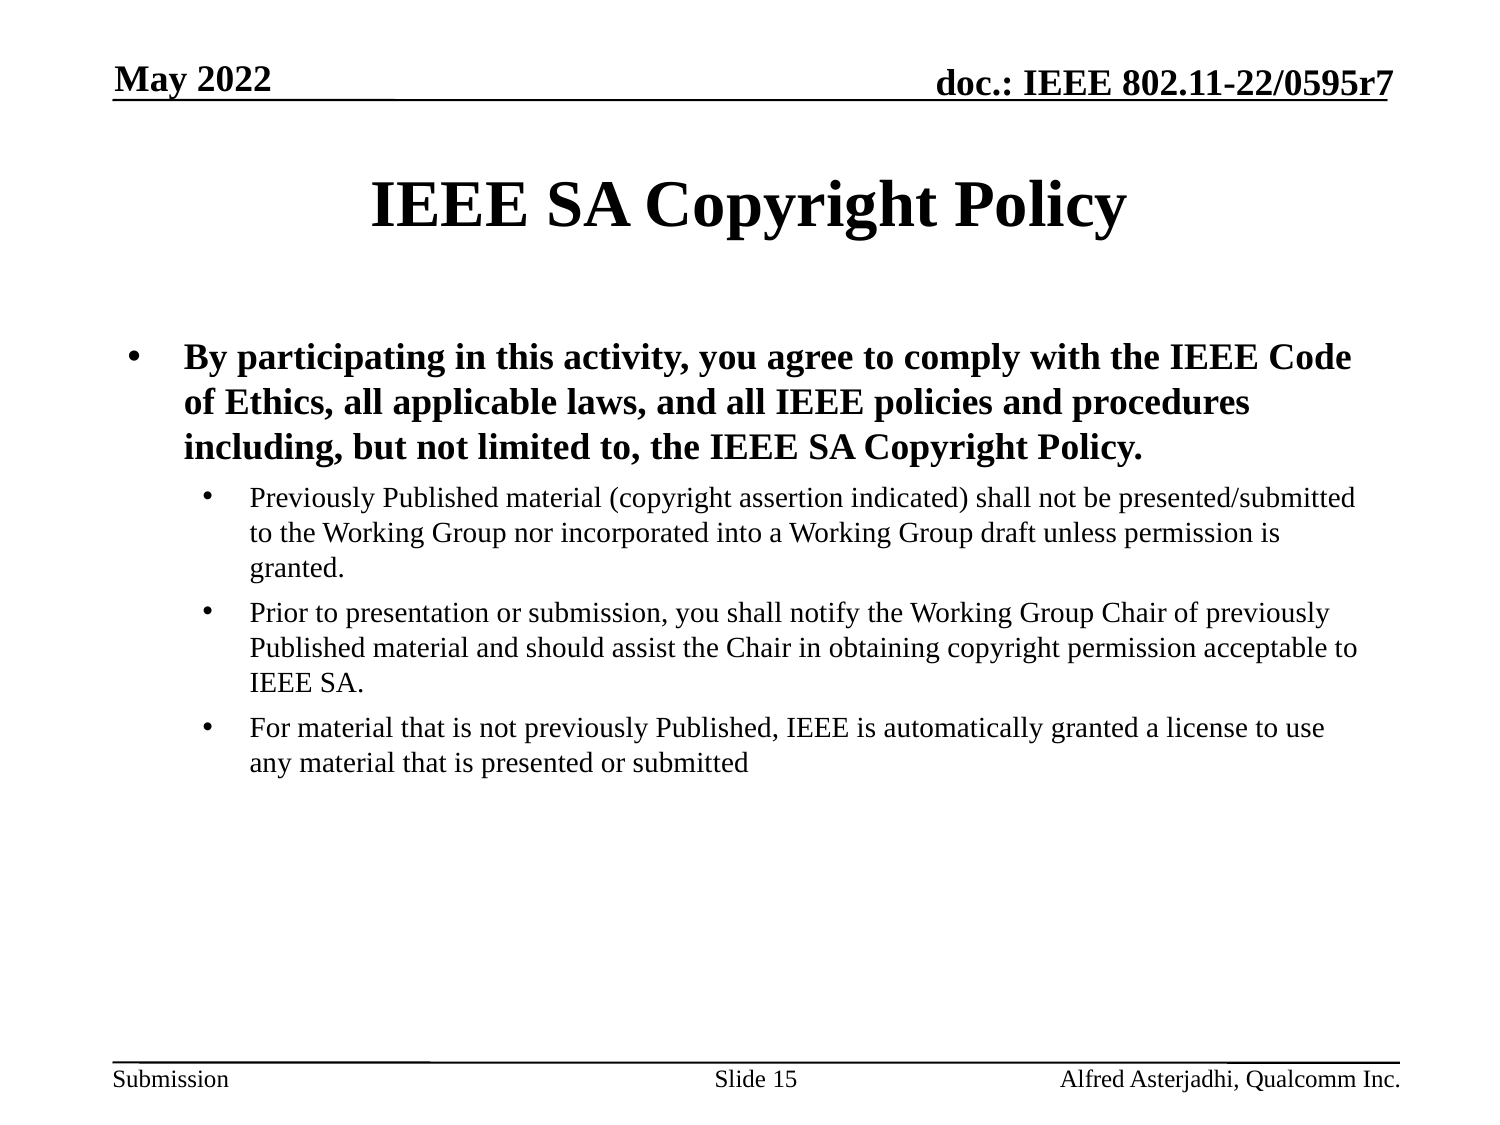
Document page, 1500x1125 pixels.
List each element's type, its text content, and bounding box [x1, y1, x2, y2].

slide_number Slide 15 [712, 1061, 800, 1123]
title IEEE SA Copyright Policy [112, 112, 1388, 288]
footer Alfred Asterjadhi, Qualcomm Inc. [878, 1061, 1402, 1093]
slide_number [114, 54, 423, 100]
list By participating in this activity, you agree to comply with the IEEE Code of Ethics, all applicable laws, and all IEEE policies and procedures including, but not limited to, the IEEE SA Copyright Policy. Previously Published material (copyright assertion indicated) shall not be presented/submitted to the Working Group nor incorporated into a Working Group draft unless permission is granted. Prior to presentation or submission, you shall notify the Working Group Chair of previously Published material and should assist the Chair in obtaining copyright permission acceptable to IEEE SA. For material that is not previously Published, IEEE is automatically granted a license to use any material that is presented or submitted [112, 324, 1388, 1000]
